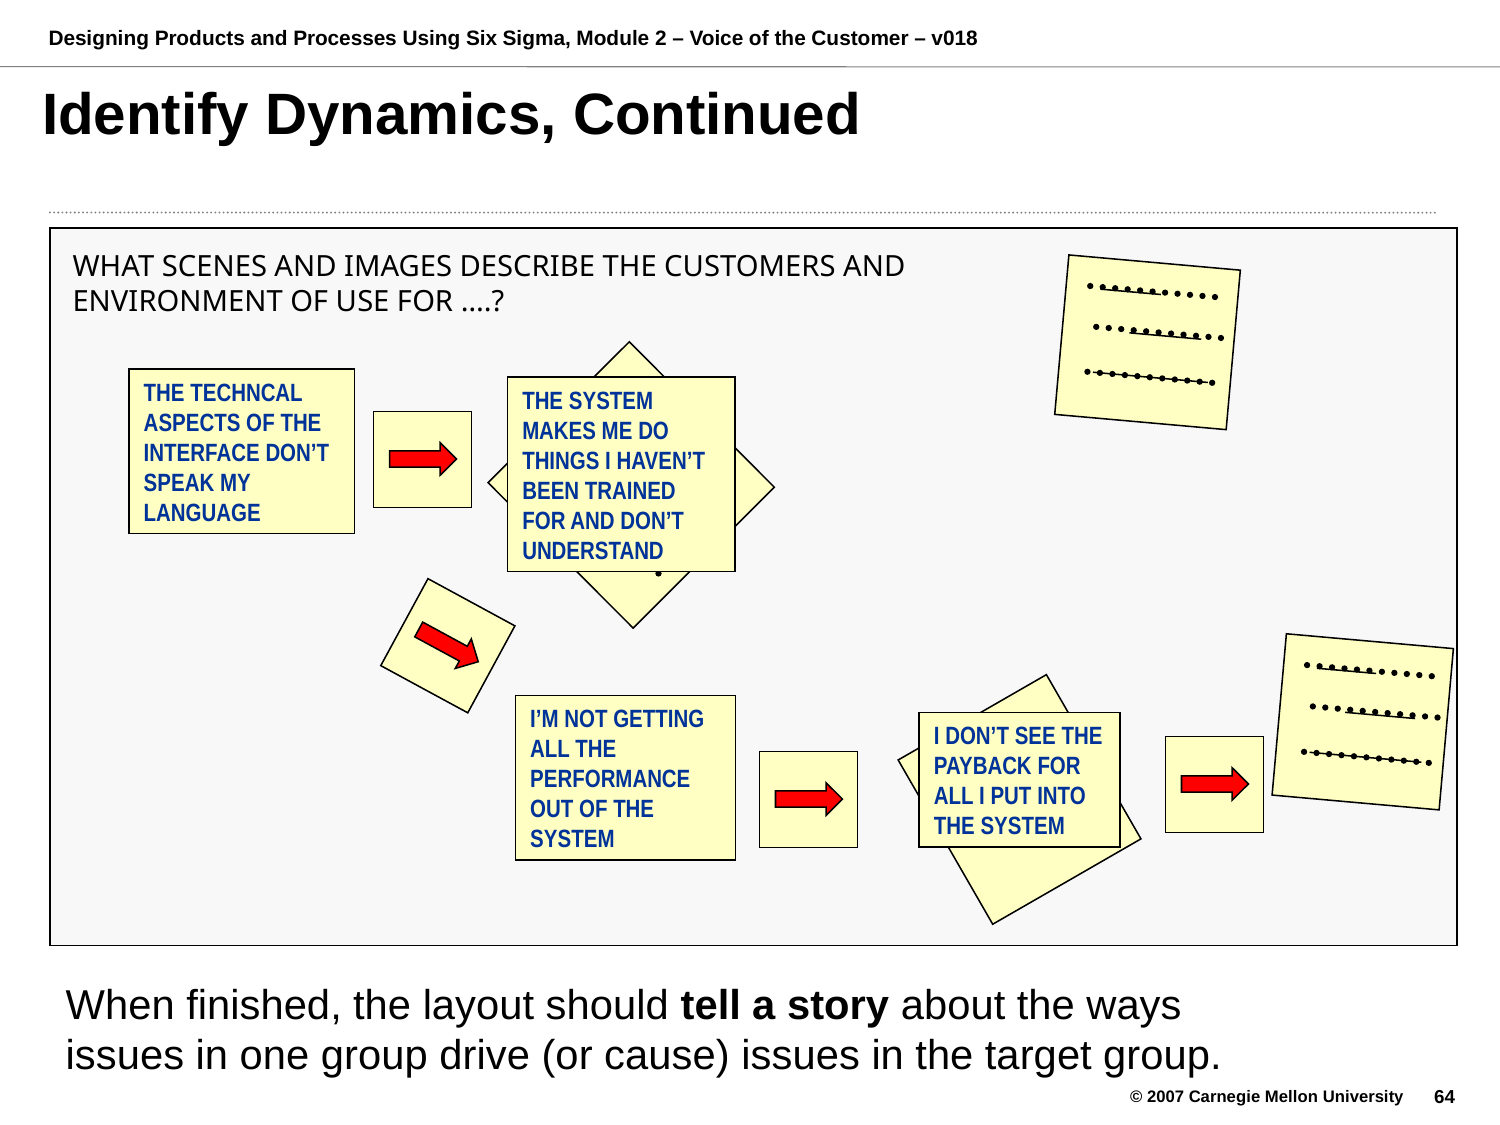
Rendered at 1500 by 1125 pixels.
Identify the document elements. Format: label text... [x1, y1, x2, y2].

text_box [759, 751, 858, 848]
text_box [898, 747, 919, 797]
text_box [528, 384, 735, 585]
text_box When finished, the layout should tell a story about the ways issues in one group drive (or cause) issues in the target group. [50, 970, 1309, 1086]
text_box I’M NOT GETTING ALL THE PERFORMANCE OUT OF THE SYSTEM [515, 695, 736, 860]
text_box [981, 674, 1068, 712]
text_box THE SYSTEM MAKES ME DO THINGS I HAVEN’T BEEN TRAINED FOR AND DON’T UNDERSTAND [507, 377, 736, 572]
text_box WHAT SCENES AND IMAGES DESCRIBE THE CUSTOMERS AND ENVIRONMENT OF USE FOR ….? [57, 240, 935, 325]
text_box [948, 804, 1141, 925]
title Identify Dynamics, Continued [42, 89, 1438, 146]
text_box THE TECHNCAL ASPECTS OF THE INTERFACE DON’T SPEAK MY LANGUAGE [128, 369, 355, 534]
text_box [50, 228, 1457, 946]
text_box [1165, 736, 1264, 833]
text_box I DON’T SEE THE PAYBACK FOR ALL I PUT INTO THE SYSTEM [919, 712, 1121, 847]
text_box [1278, 640, 1447, 804]
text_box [398, 596, 498, 696]
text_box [1061, 261, 1234, 423]
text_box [373, 411, 472, 508]
